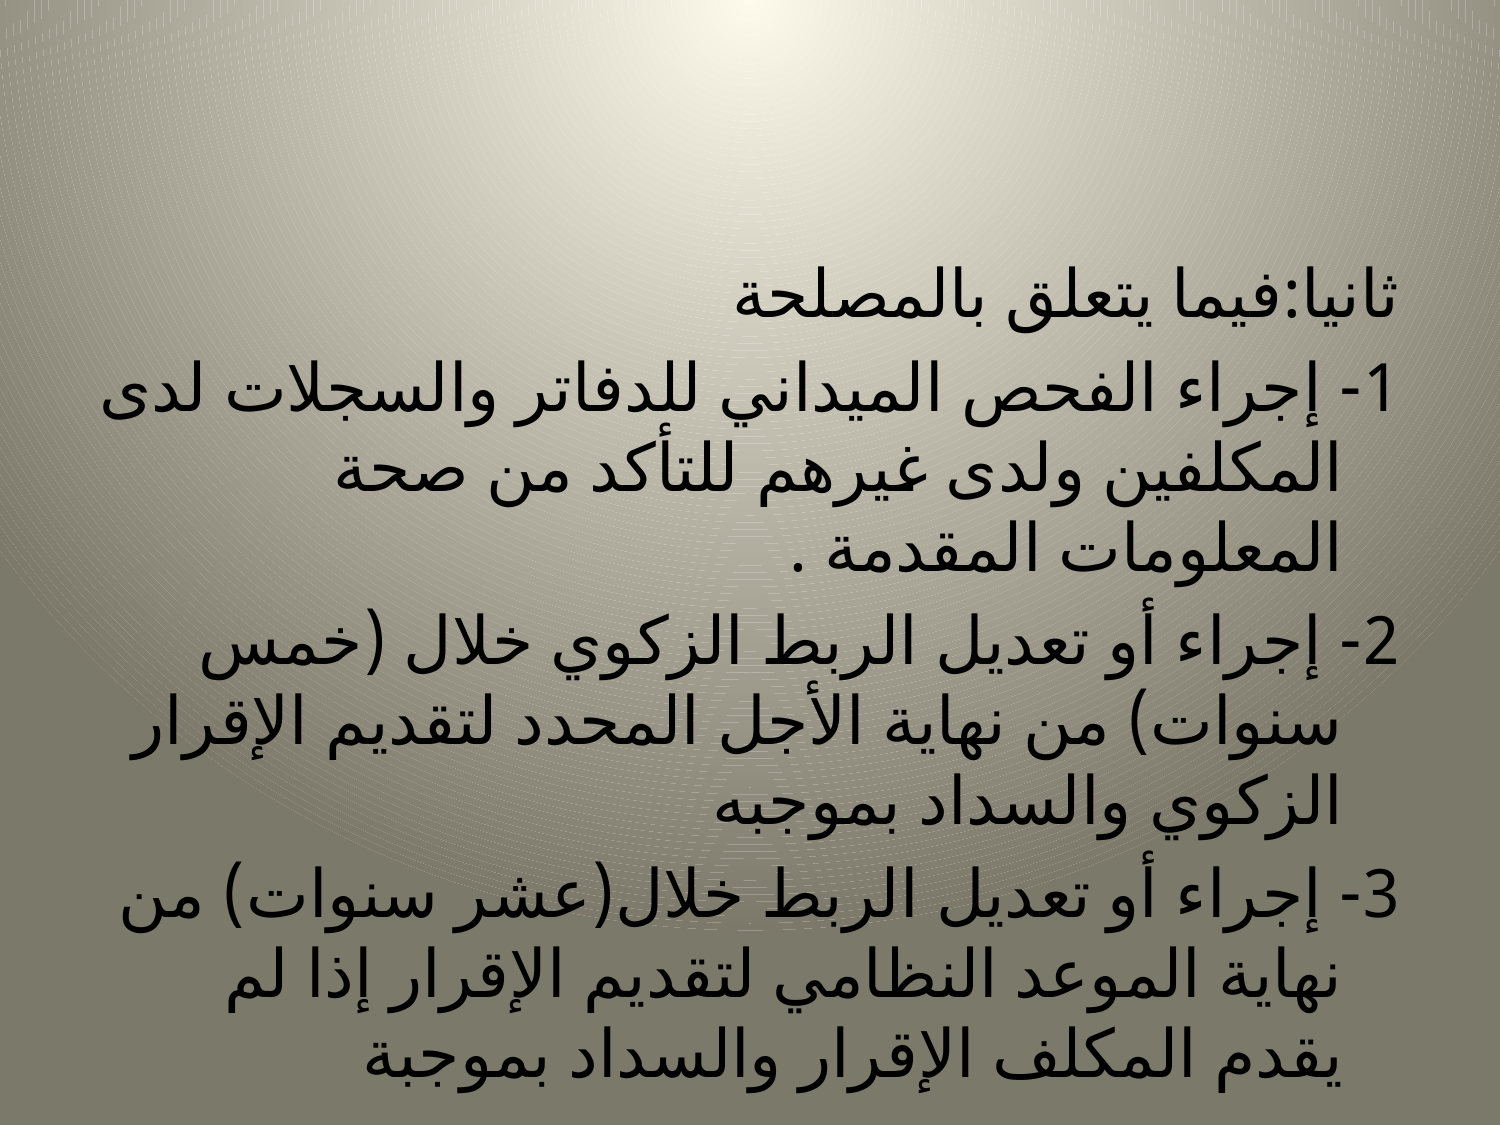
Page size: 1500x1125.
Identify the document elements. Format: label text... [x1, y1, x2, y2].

list ثانيا:فيما يتعلق بالمصلحة 1- إجراء الفحص الميداني للدفاتر والسجلات لدى المكلفين ولدى غيرهم للتأكد من صحة المعلومات المقدمة . 2- إجراء أو تعديل الربط الزكوي خلال (خمس سنوات) من نهاية الأجل المحدد لتقديم الإقرار الزكوي والسداد بموجبه 3- إجراء أو تعديل الربط خلال(عشر سنوات) من نهاية الموعد النظامي لتقديم الإقرار إذا لم يقدم المكلف الإقرار والسداد بموجبة [64, 243, 1415, 986]
